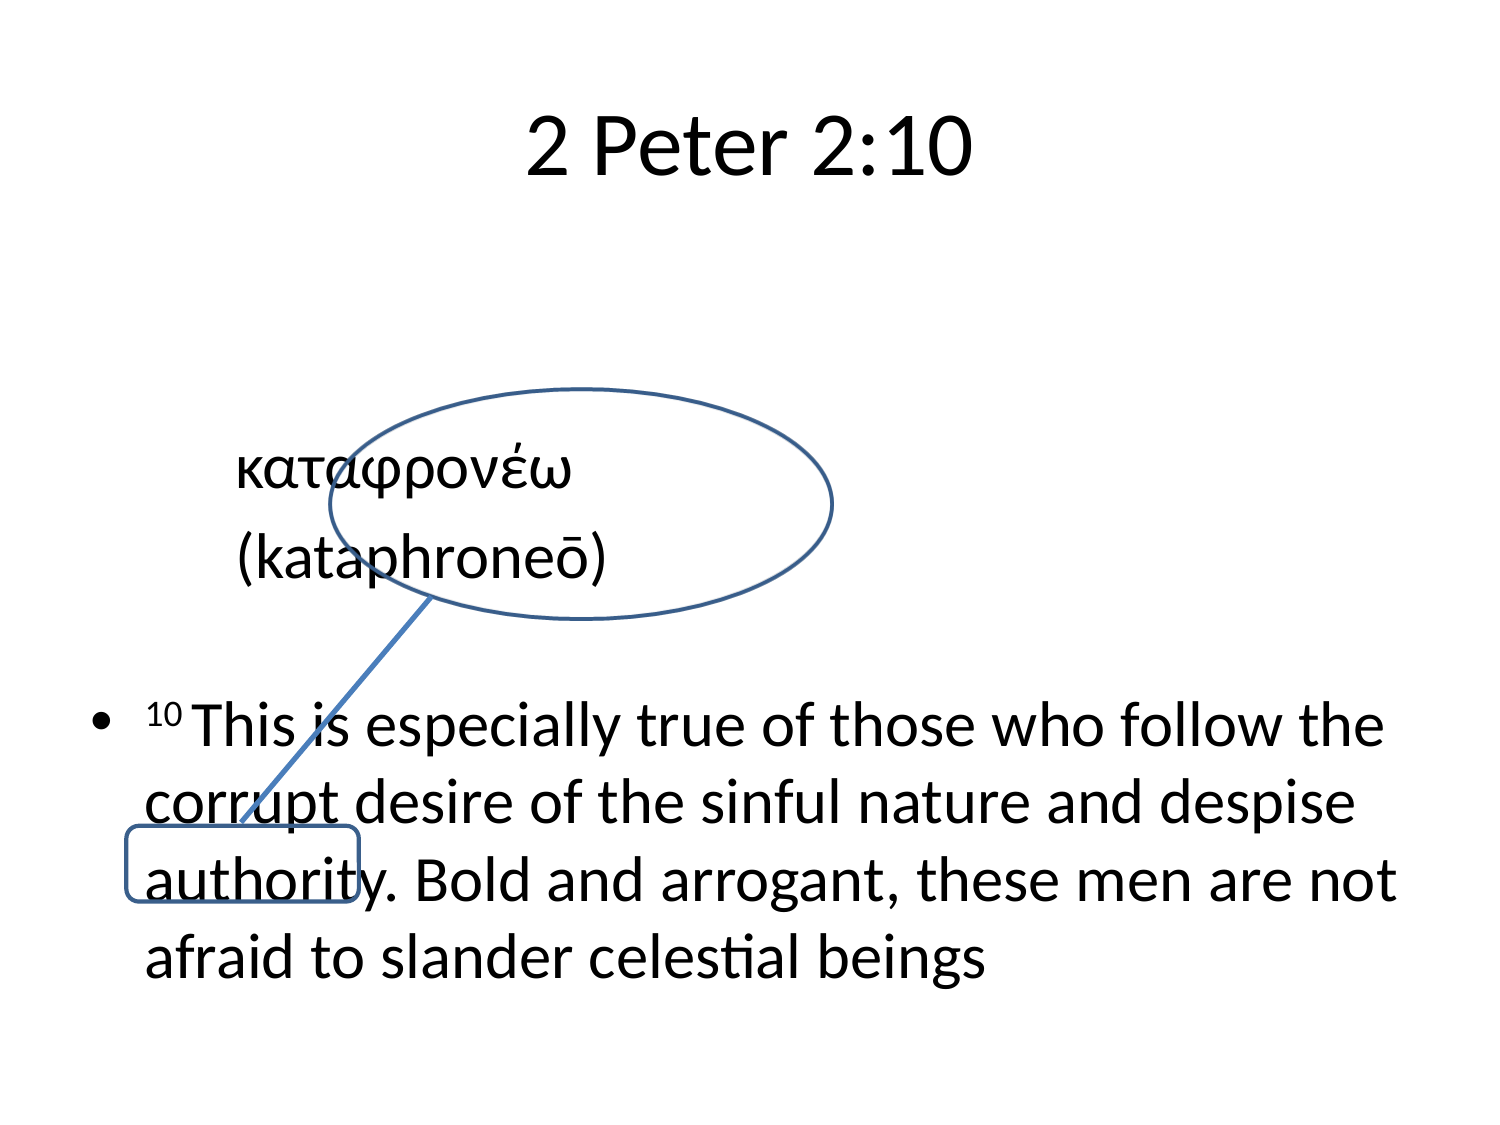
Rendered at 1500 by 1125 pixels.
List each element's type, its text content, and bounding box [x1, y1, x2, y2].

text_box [240, 596, 432, 823]
picture [328, 387, 834, 621]
text_box [124, 823, 361, 904]
title 2 Peter 2:10 [75, 45, 1425, 233]
list καταφρονέω (kataphroneō) 10 This is especially true of those who follow the corrupt desire of the sinful nature and despise authority. Bold and arrogant, these men are not afraid to slander celestial beings [75, 262, 1425, 1005]
